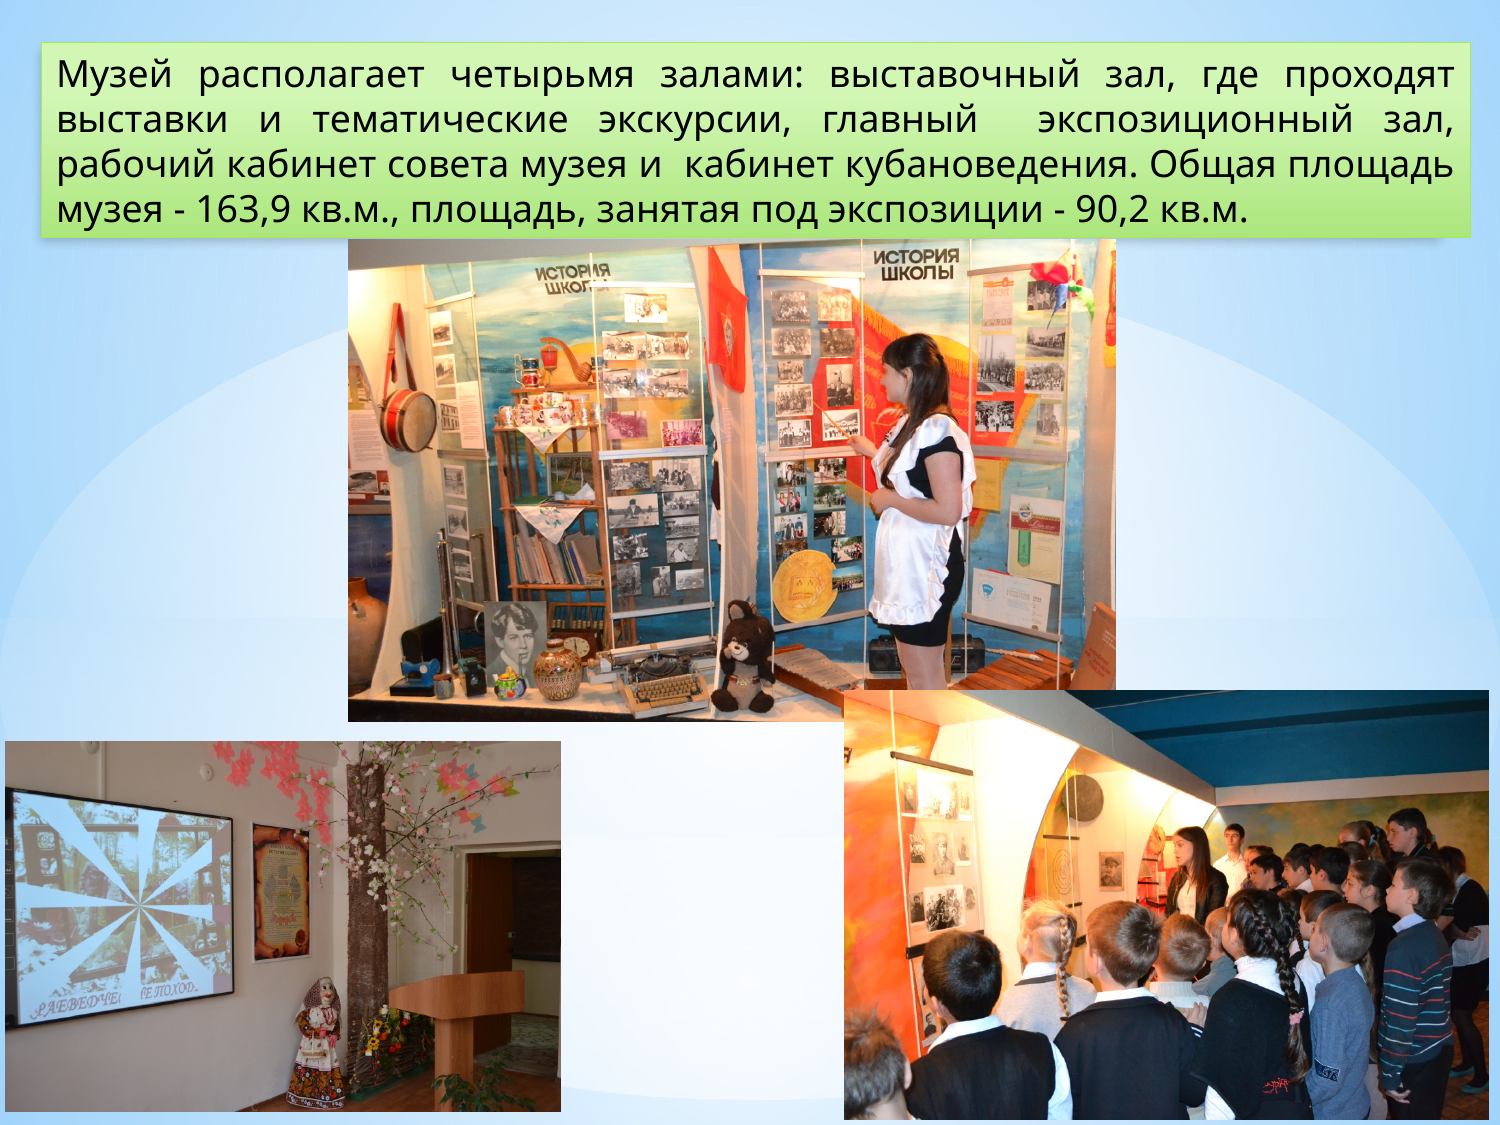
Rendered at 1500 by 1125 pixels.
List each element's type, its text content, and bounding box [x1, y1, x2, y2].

text_box Музей располагает четырьмя залами: выставочный зал, где проходят выставки и тематические экскурсии, главный экспозиционный зал, рабочий кабинет совета музея и кабинет кубановедения. Общая площадь музея - 163,9 кв.м., площадь, занятая под экспозиции - 90,2 кв.м. [41, 42, 1471, 238]
picture [5, 740, 562, 1112]
picture [348, 239, 1489, 1120]
